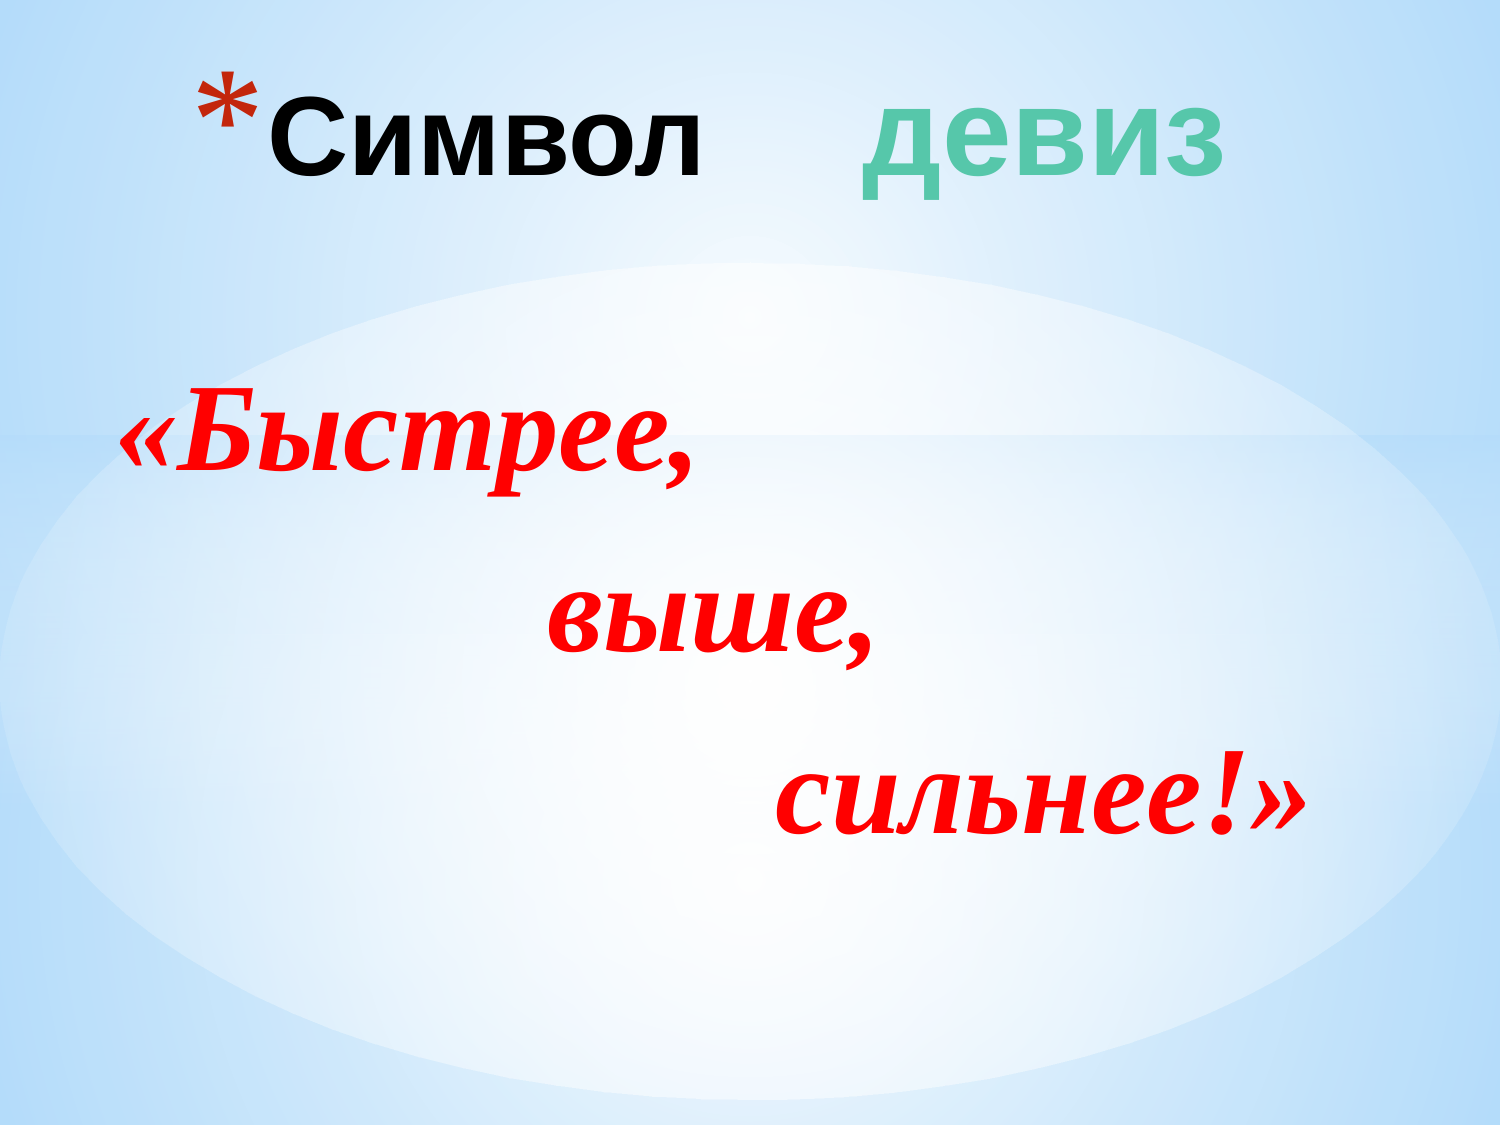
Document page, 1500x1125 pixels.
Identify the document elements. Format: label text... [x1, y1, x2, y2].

title Символ девиз [147, 42, 1325, 337]
subtitle «Быстрее, выше, сильнее!» [100, 337, 1330, 974]
